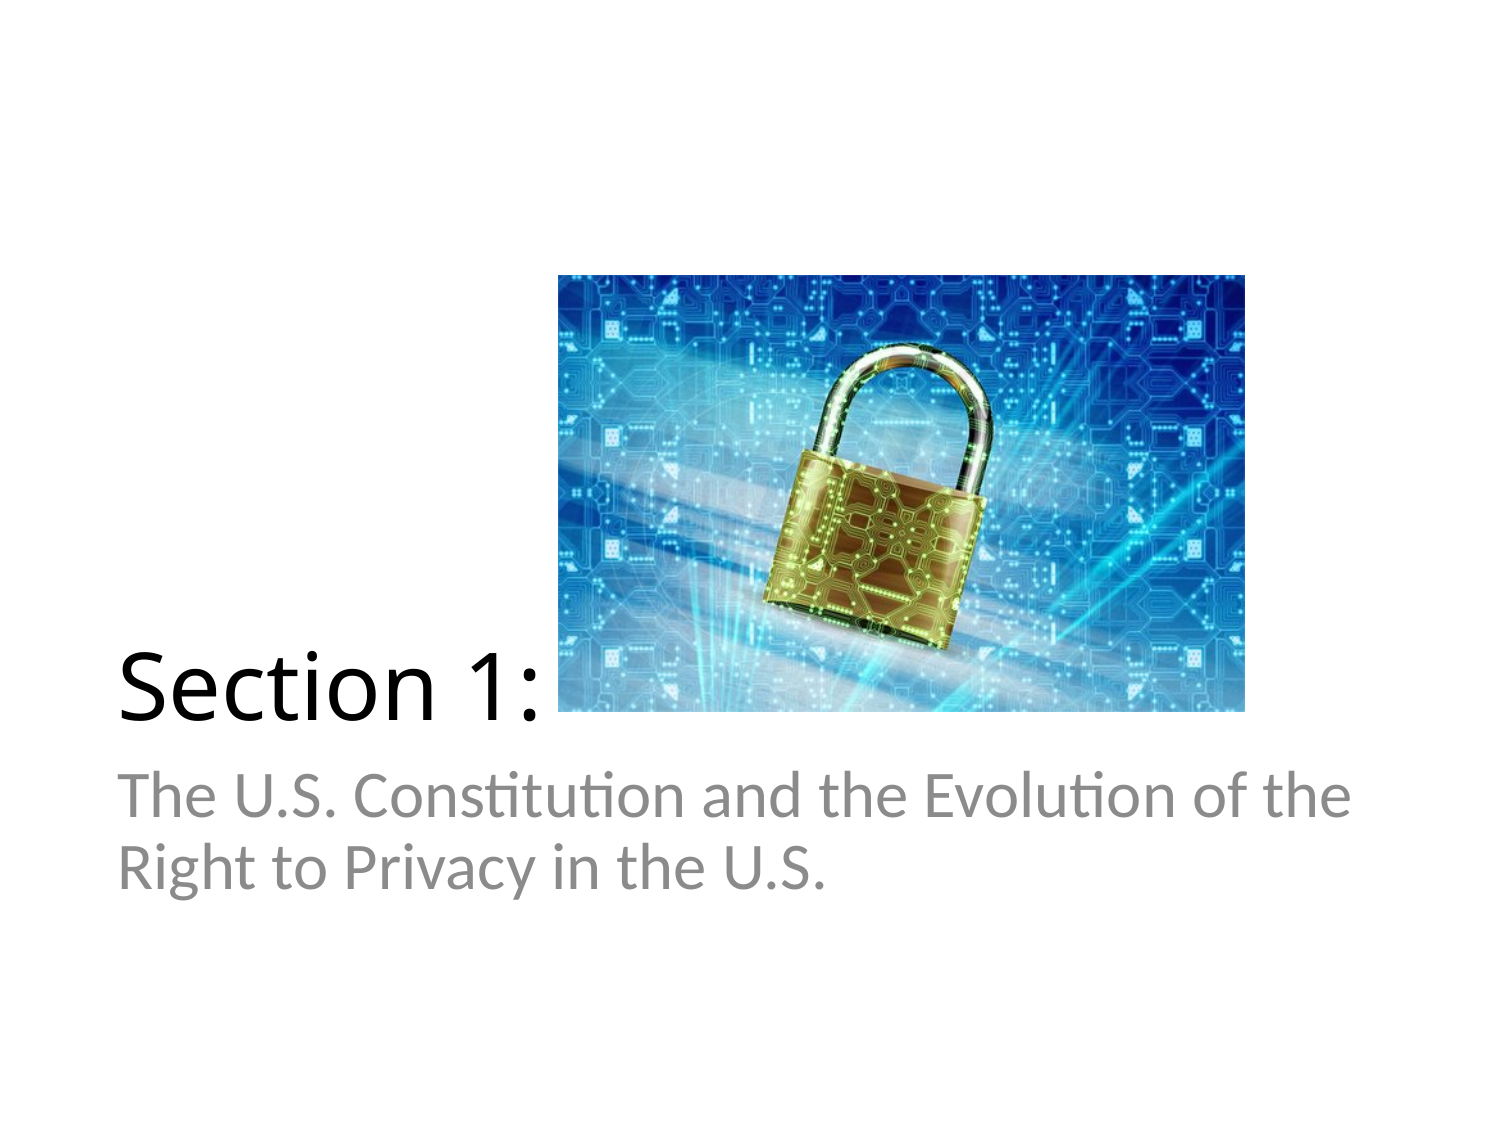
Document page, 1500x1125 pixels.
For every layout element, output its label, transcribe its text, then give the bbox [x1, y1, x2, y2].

title Section 1: [102, 280, 1397, 749]
picture [558, 275, 1245, 712]
picture [558, 359, 569, 379]
list The U.S. Constitution and the Evolution of the Right to Privacy in the U.S. [102, 752, 1428, 1000]
